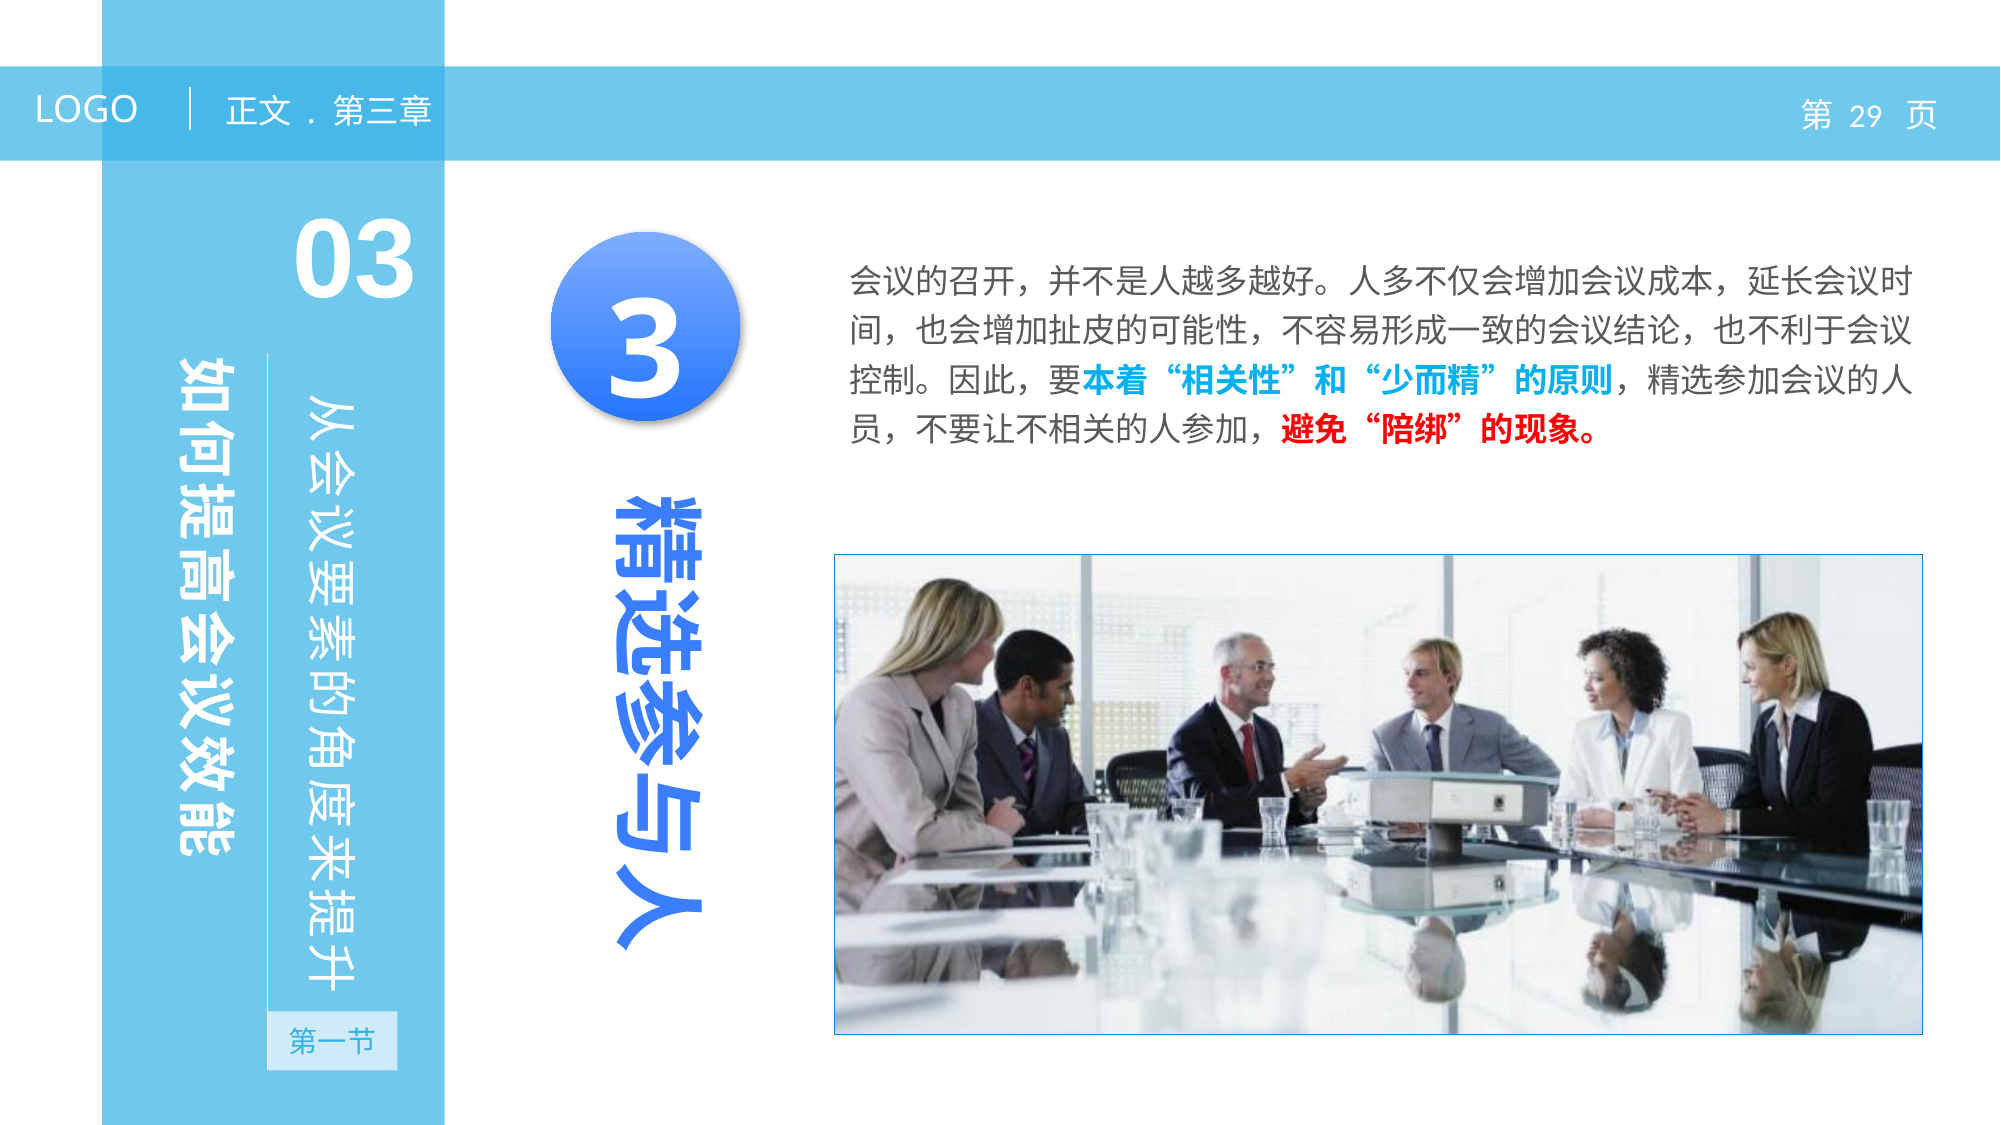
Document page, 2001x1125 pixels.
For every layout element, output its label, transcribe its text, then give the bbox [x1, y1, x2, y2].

picture [834, 553, 1923, 1036]
text_box 会议的召开，并不是人越多越好。人多不仅会增加会议成本，延长会议时间，也会增加扯皮的可能性，不容易形成一致的会议结论，也不利于会议控制。因此，要本着“相关性”和“少而精”的原则，精选参加会议的人员，不要让不相关的人参加，避免“陪绑”的现象。 [834, 244, 1946, 456]
text_box 精选参与人 [581, 479, 717, 958]
text_box 3 [550, 231, 741, 421]
